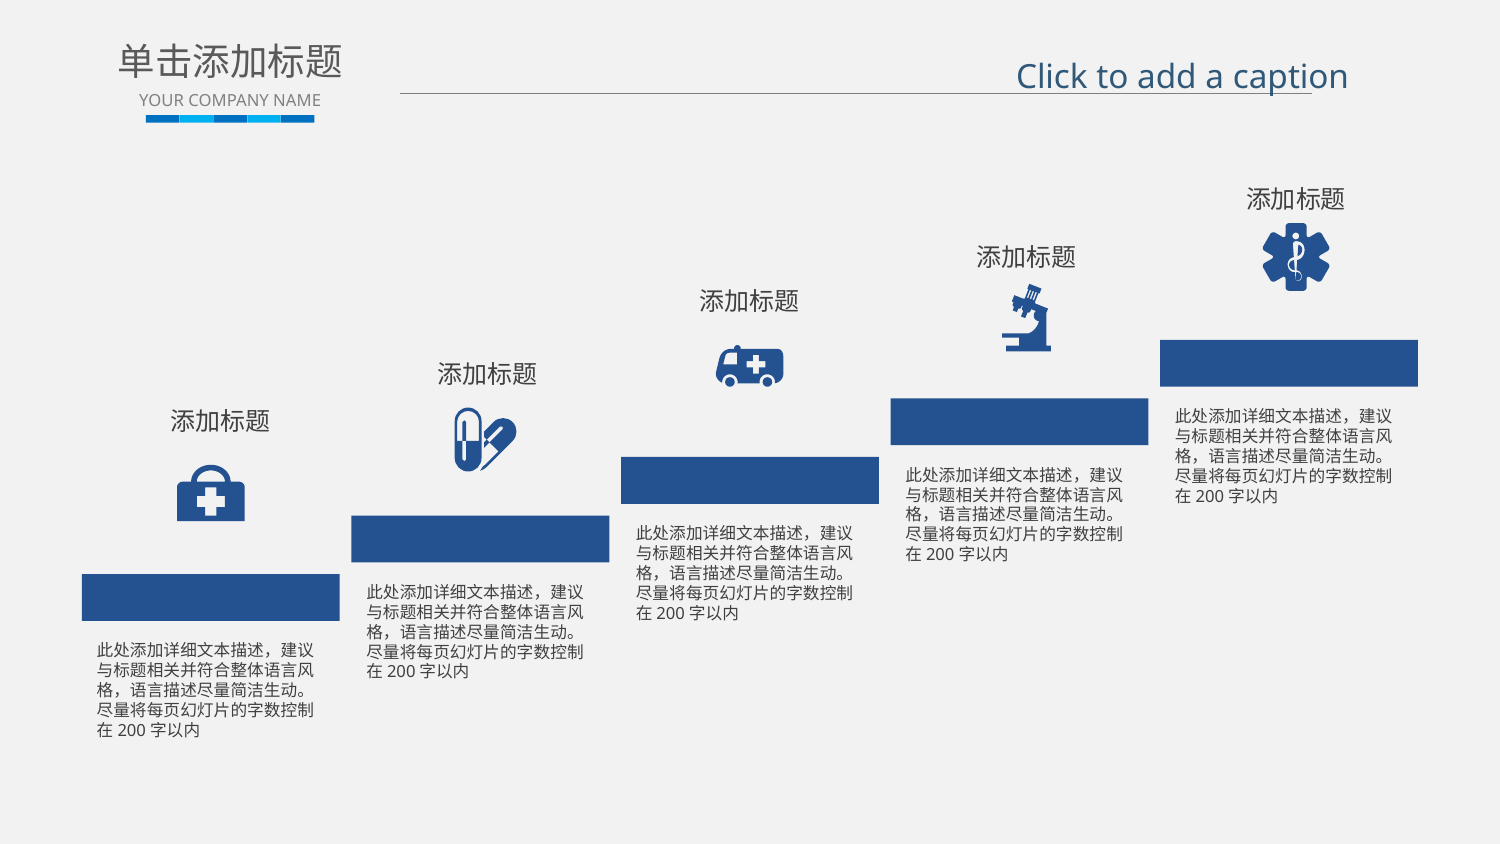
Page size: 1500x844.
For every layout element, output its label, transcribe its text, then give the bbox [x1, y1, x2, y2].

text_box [1160, 175, 1418, 515]
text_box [81, 398, 340, 749]
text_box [620, 278, 879, 632]
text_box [890, 234, 1149, 574]
text_box Click to add a caption [1000, 46, 1425, 103]
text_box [351, 351, 610, 691]
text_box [85, 32, 375, 123]
